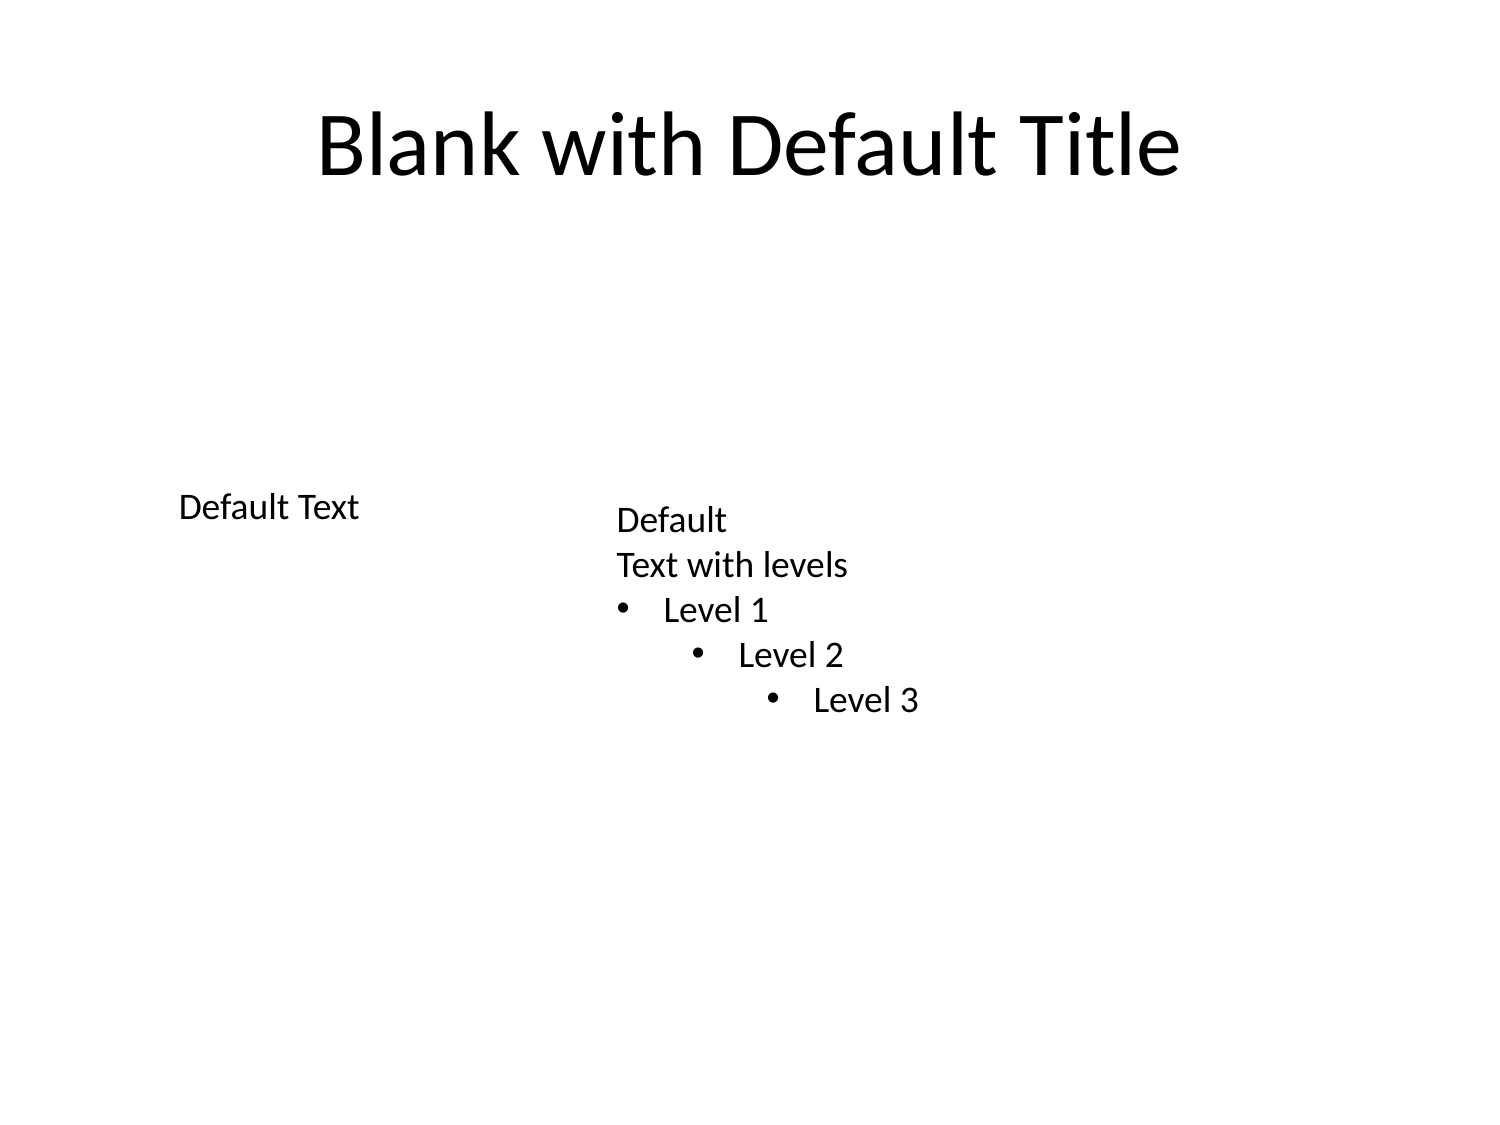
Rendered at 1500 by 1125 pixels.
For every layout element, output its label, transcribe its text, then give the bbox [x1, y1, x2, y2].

text_box Default Text with levels Level 1 Level 2 Level 3 [601, 487, 934, 728]
title Blank with Default Title [75, 45, 1425, 233]
text_box Default Text [163, 474, 375, 535]
